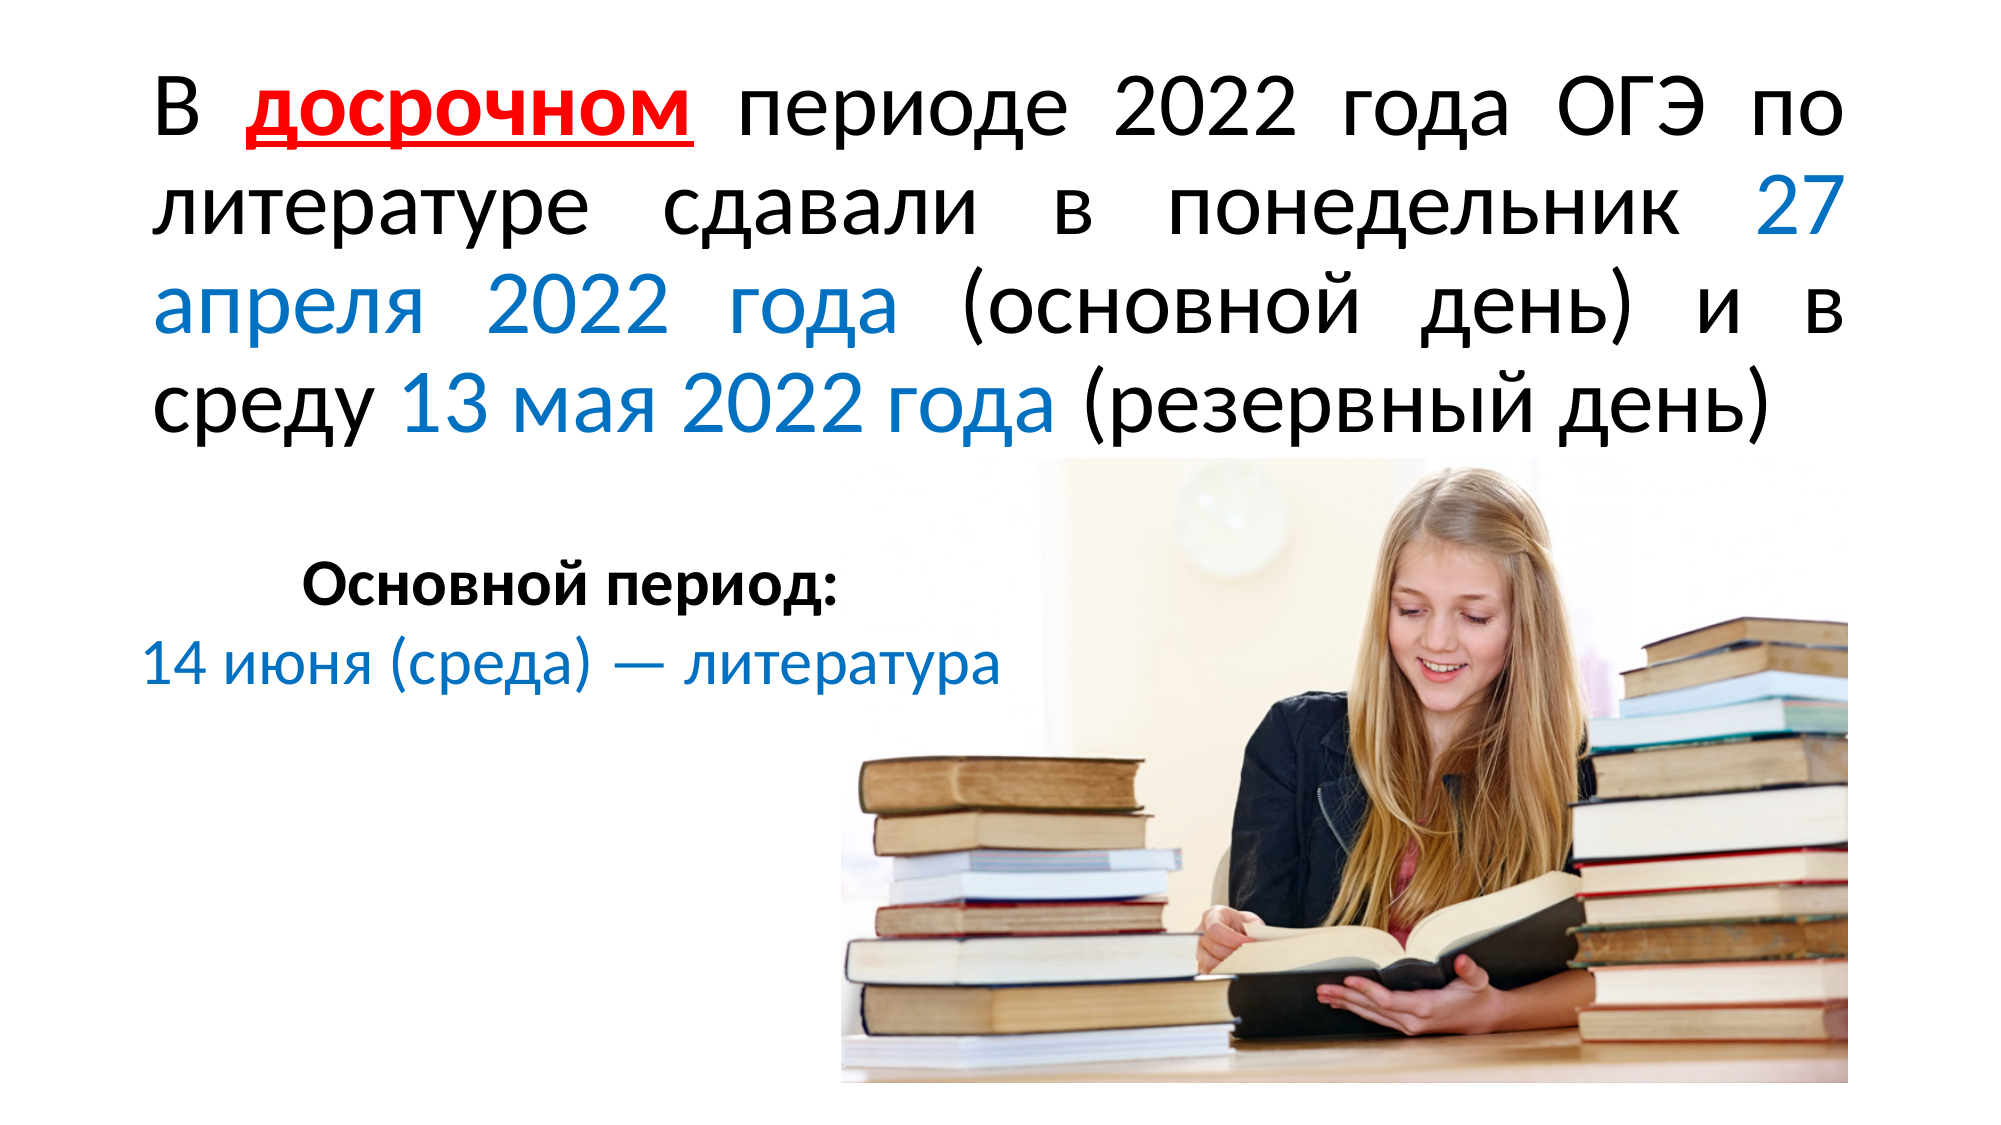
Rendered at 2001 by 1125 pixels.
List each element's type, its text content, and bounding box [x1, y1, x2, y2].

text_box Основной период: 14 июня (среда) — литература [125, 530, 841, 706]
list В досрочном периоде 2022 года ОГЭ по литературе сдавали в понедельник 27 апреля 2022 года (основной день) и в среду 13 мая 2022 года (резервный день) [137, 48, 1863, 1014]
picture [841, 458, 1848, 1084]
